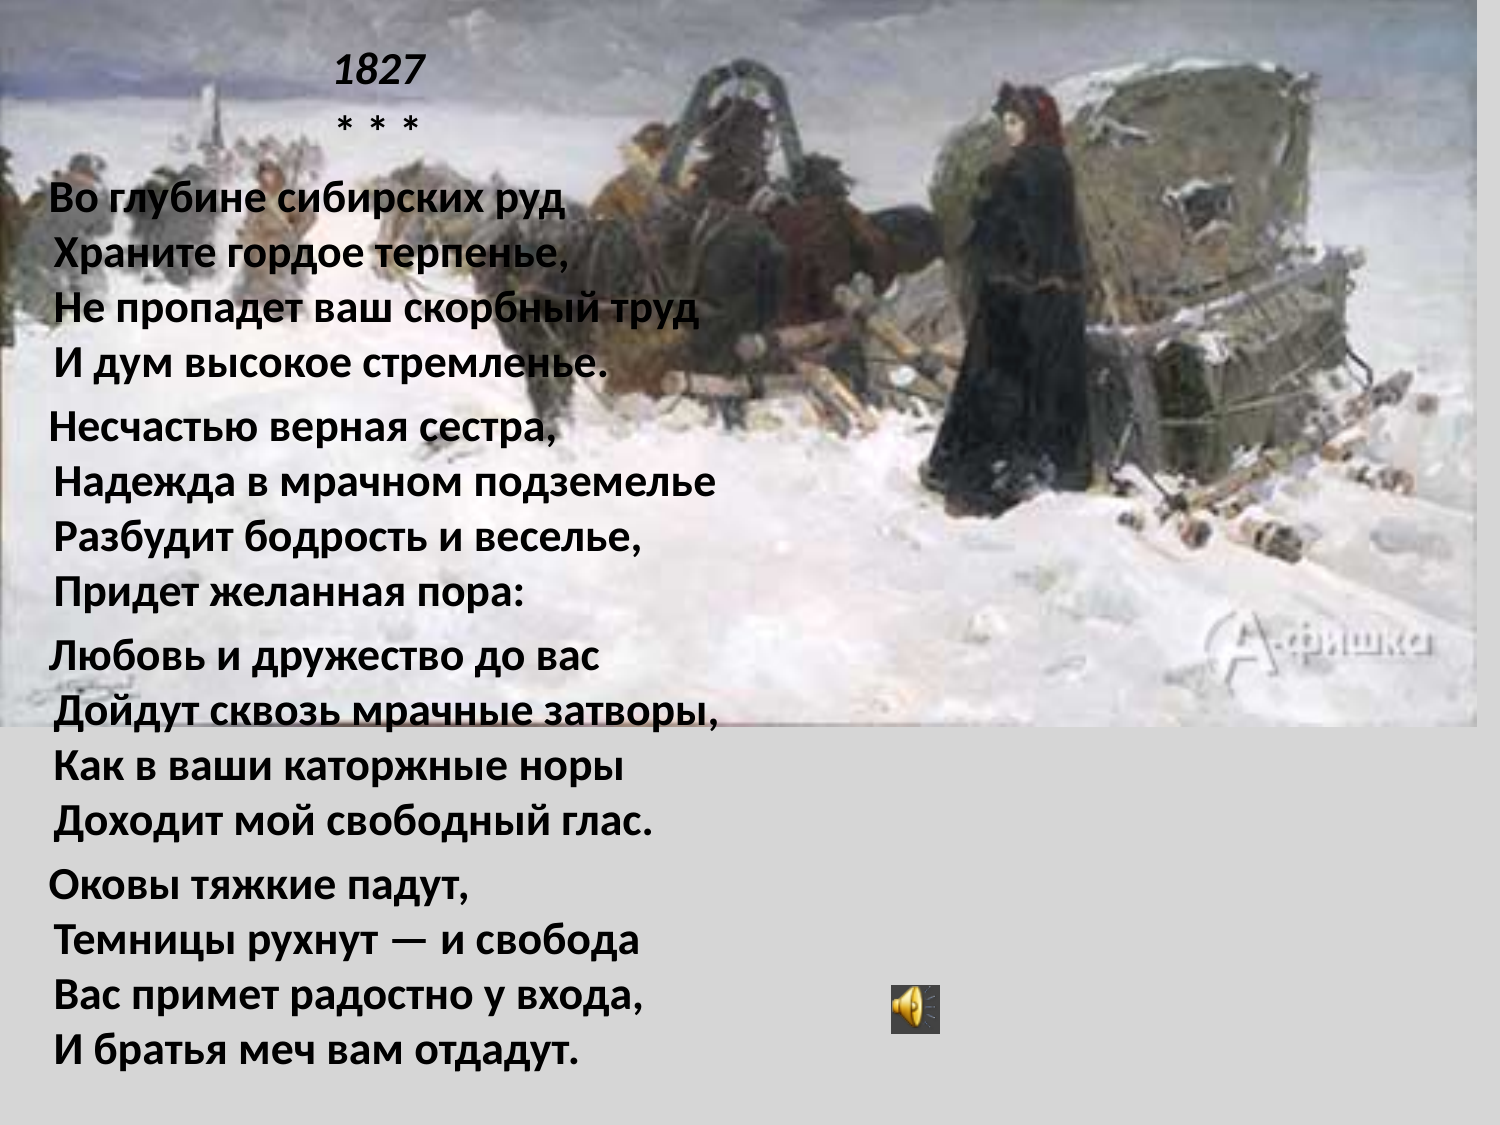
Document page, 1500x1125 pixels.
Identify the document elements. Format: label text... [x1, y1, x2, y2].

picture [890, 984, 941, 1035]
list 1827 * * * Во глубине сибирских руд Храните гордое терпенье, Не пропадет ваш скорбный труд И дум высокое стремленье. Несчастью верная сестра, Надежда в мрачном подземелье Разбудит бодрость и веселье, Придет желанная пора: Любовь и дружество до вас Дойдут сквозь мрачные затворы, Как в ваши каторжные норы Доходит мой свободный глас. Оковы тяжкие падут, Темницы рухнут — и свобода Вас примет радостно у входа, И братья меч вам отдадут. [0, 735, 774, 1015]
picture [0, 0, 1477, 727]
